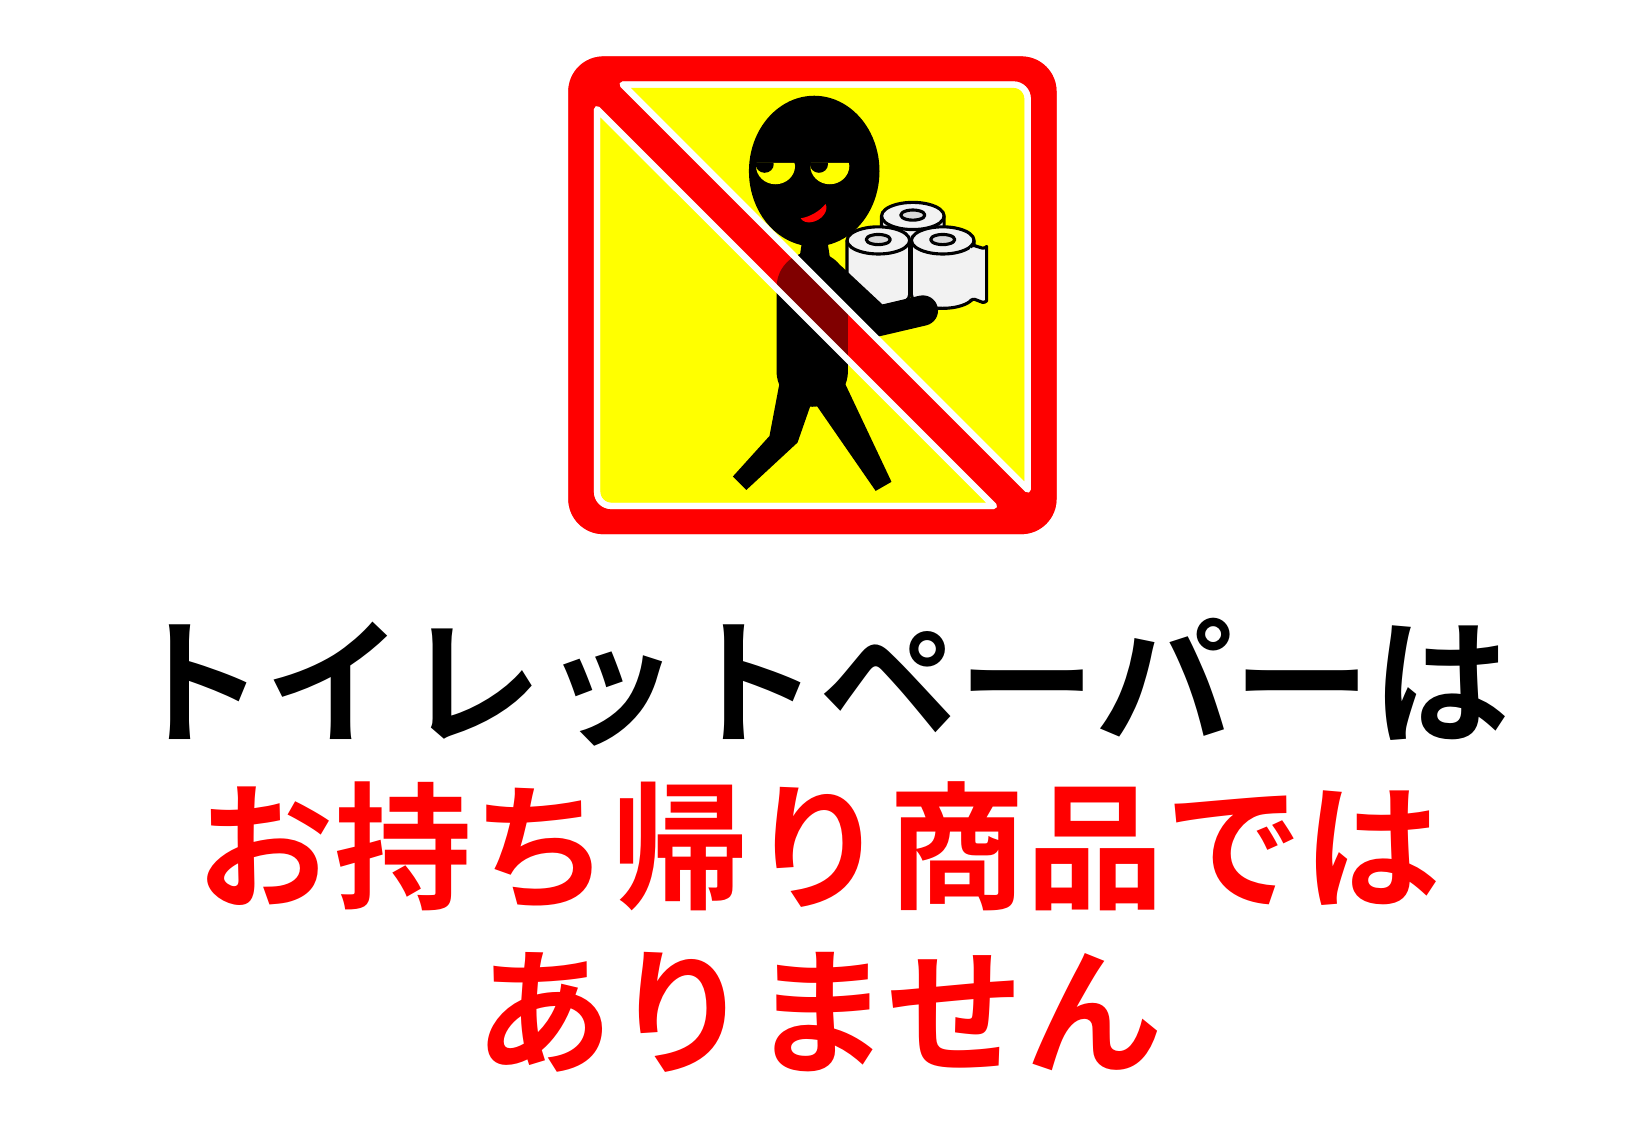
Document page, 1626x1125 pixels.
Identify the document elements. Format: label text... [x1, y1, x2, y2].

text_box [564, 52, 1061, 538]
text_box トイレットペーパーは お持ち帰り商品では ありません [52, 588, 1587, 1099]
